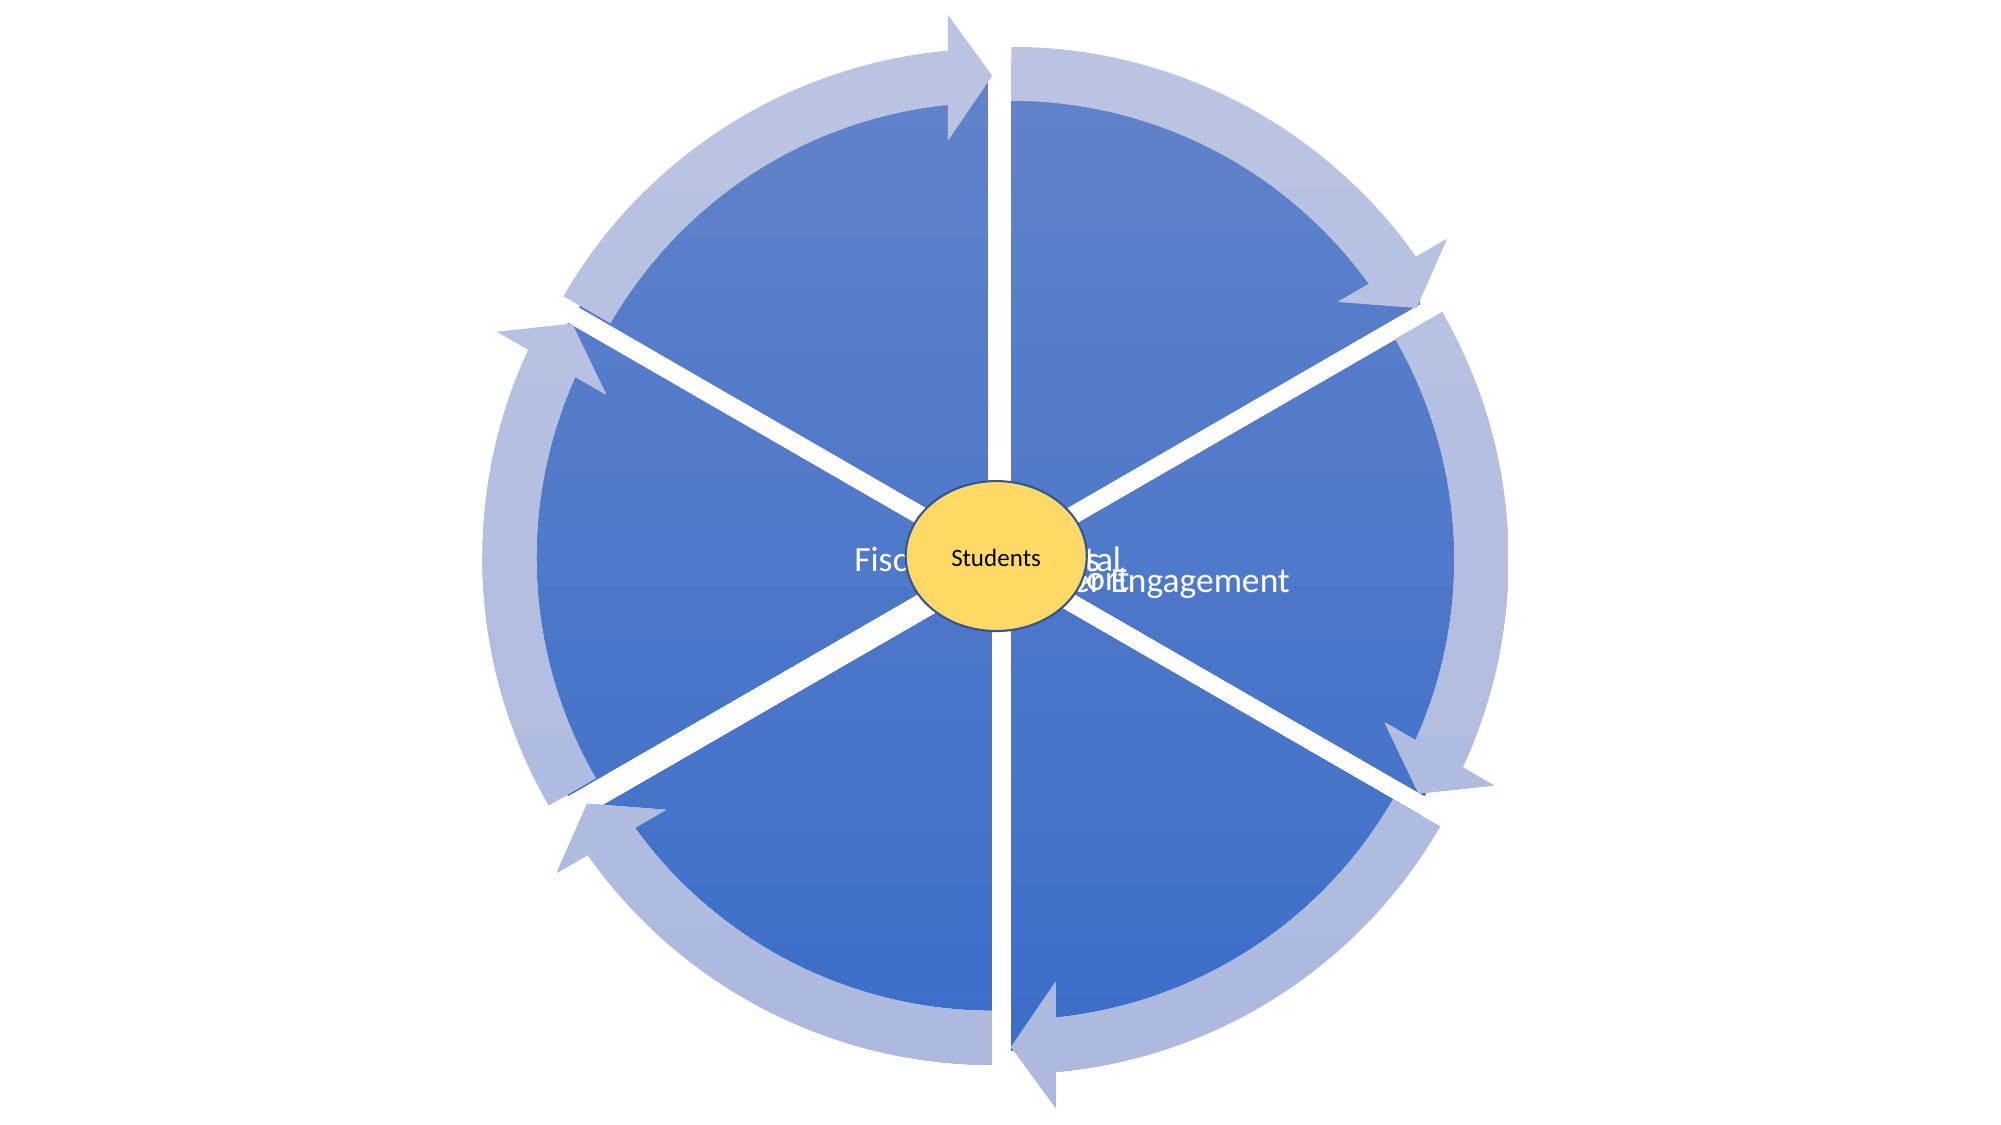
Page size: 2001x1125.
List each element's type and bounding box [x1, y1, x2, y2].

text_box [0, 0, 2000, 1125]
